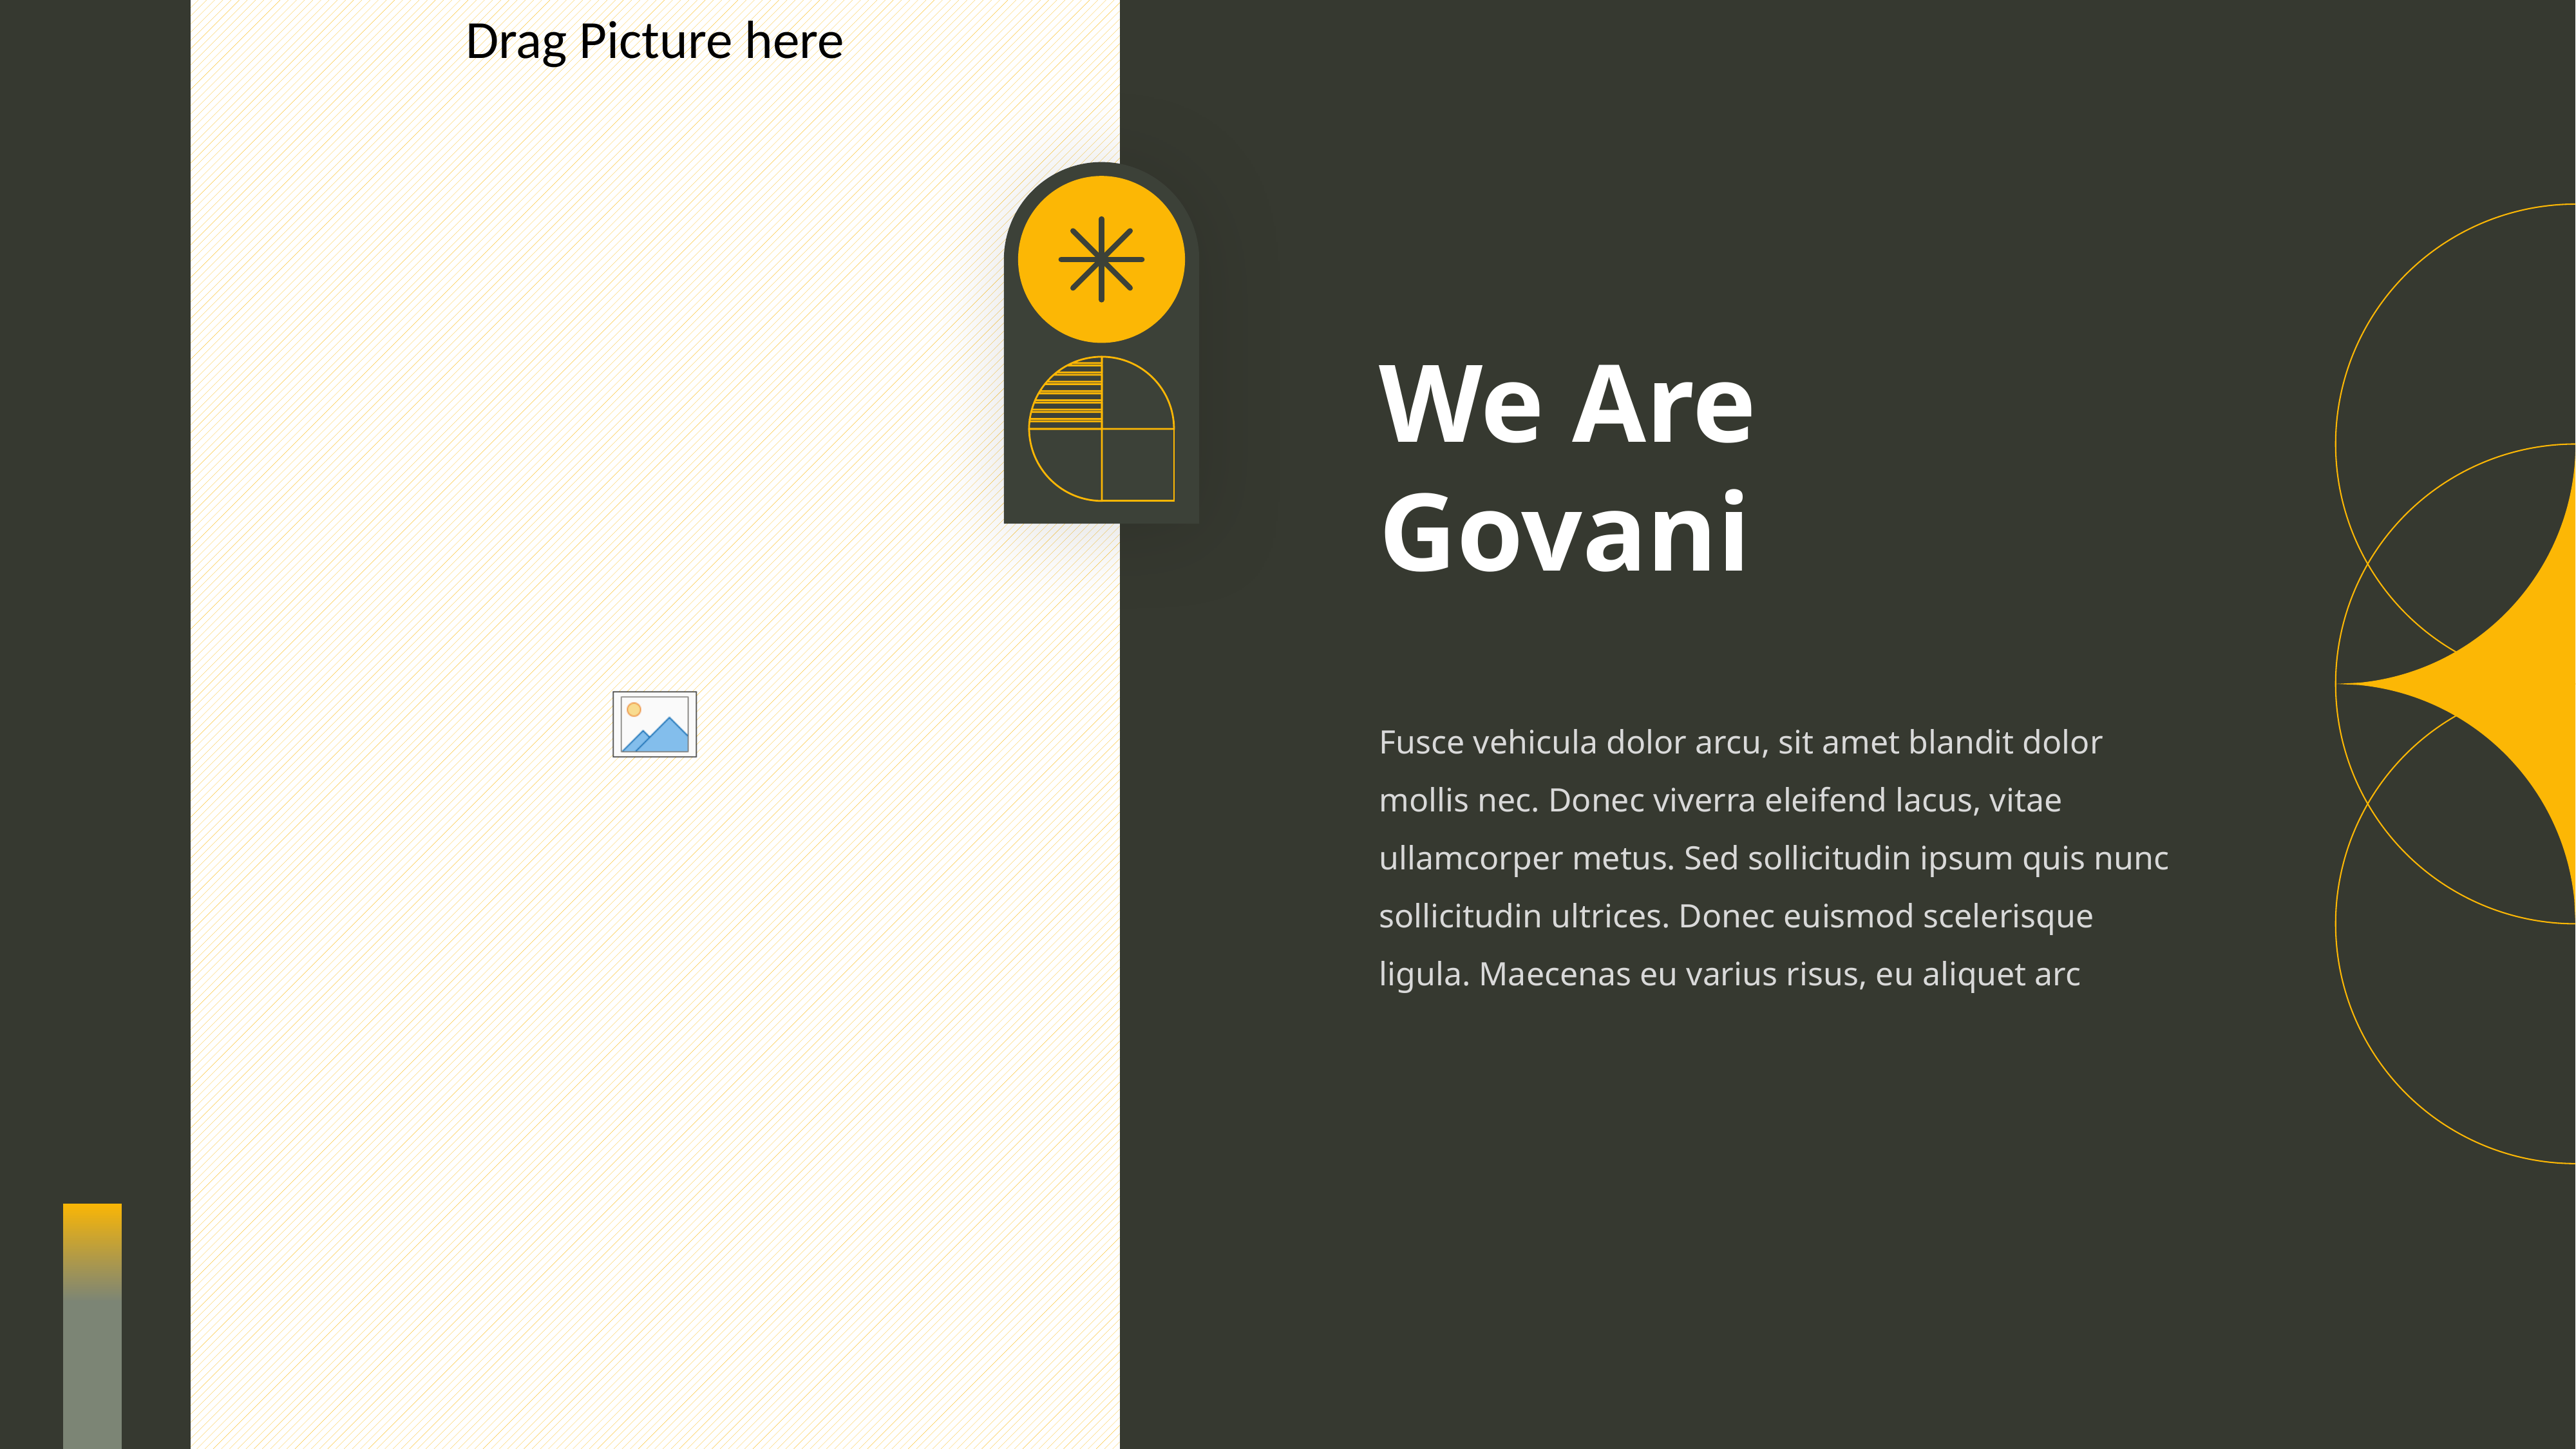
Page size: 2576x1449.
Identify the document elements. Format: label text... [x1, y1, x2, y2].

picture [190, 0, 1120, 1449]
text_box [63, 1203, 122, 1449]
text_box Fusce vehicula dolor arcu, sit amet blandit dolor mollis nec. Donec viverra eleifend lacus, vitae ullamcorper metus. Sed sollicitudin ipsum quis nunc sollicitudin ultrices. Donec euismod scelerisque ligula. Maecenas eu varius risus, eu aliquet arc [1369, 697, 2189, 997]
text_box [1003, 162, 1200, 524]
text_box We Are Govani [1369, 330, 1989, 597]
